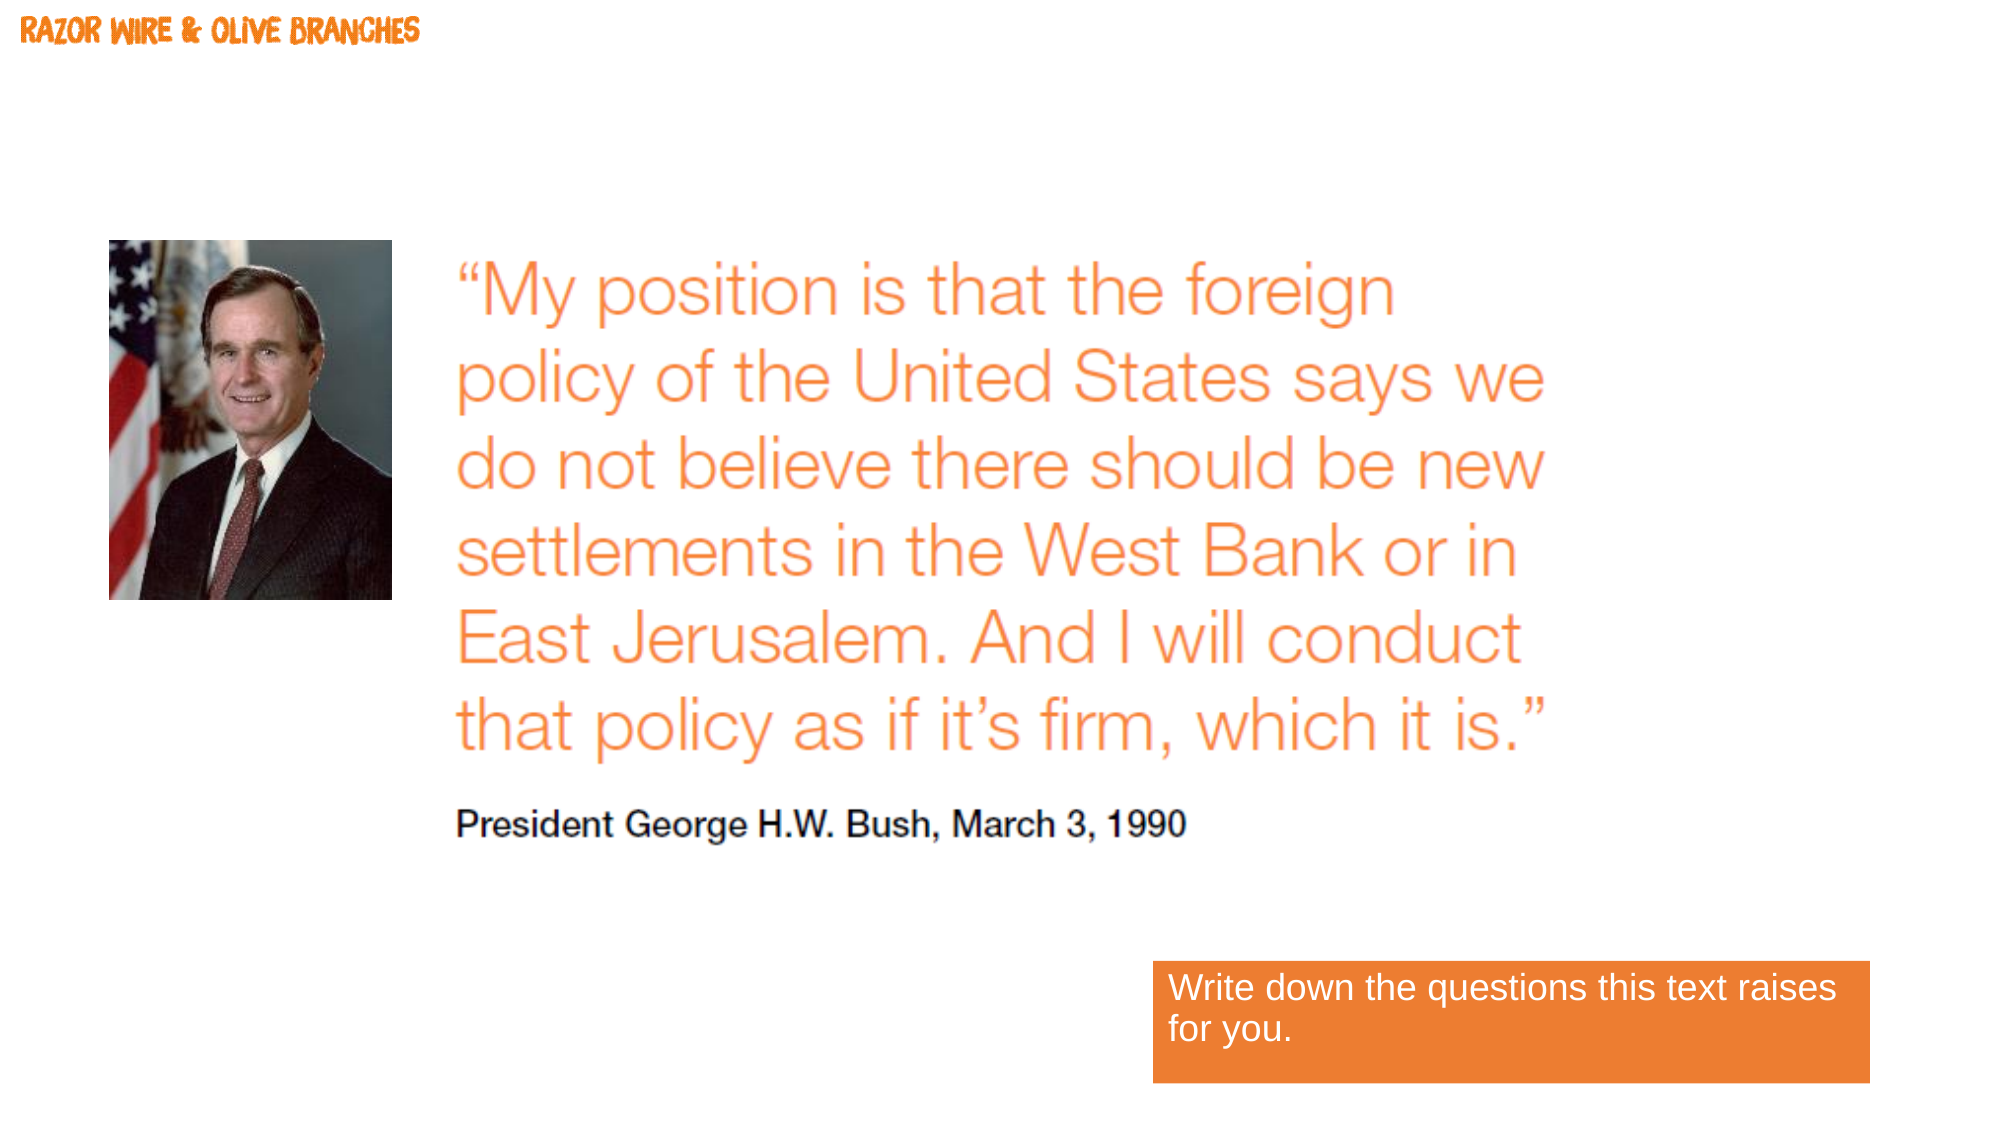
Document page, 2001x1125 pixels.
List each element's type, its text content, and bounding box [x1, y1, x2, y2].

text_box Write down the questions this text raises for you. [1153, 960, 1870, 1084]
picture [109, 240, 392, 600]
picture [417, 240, 1583, 885]
